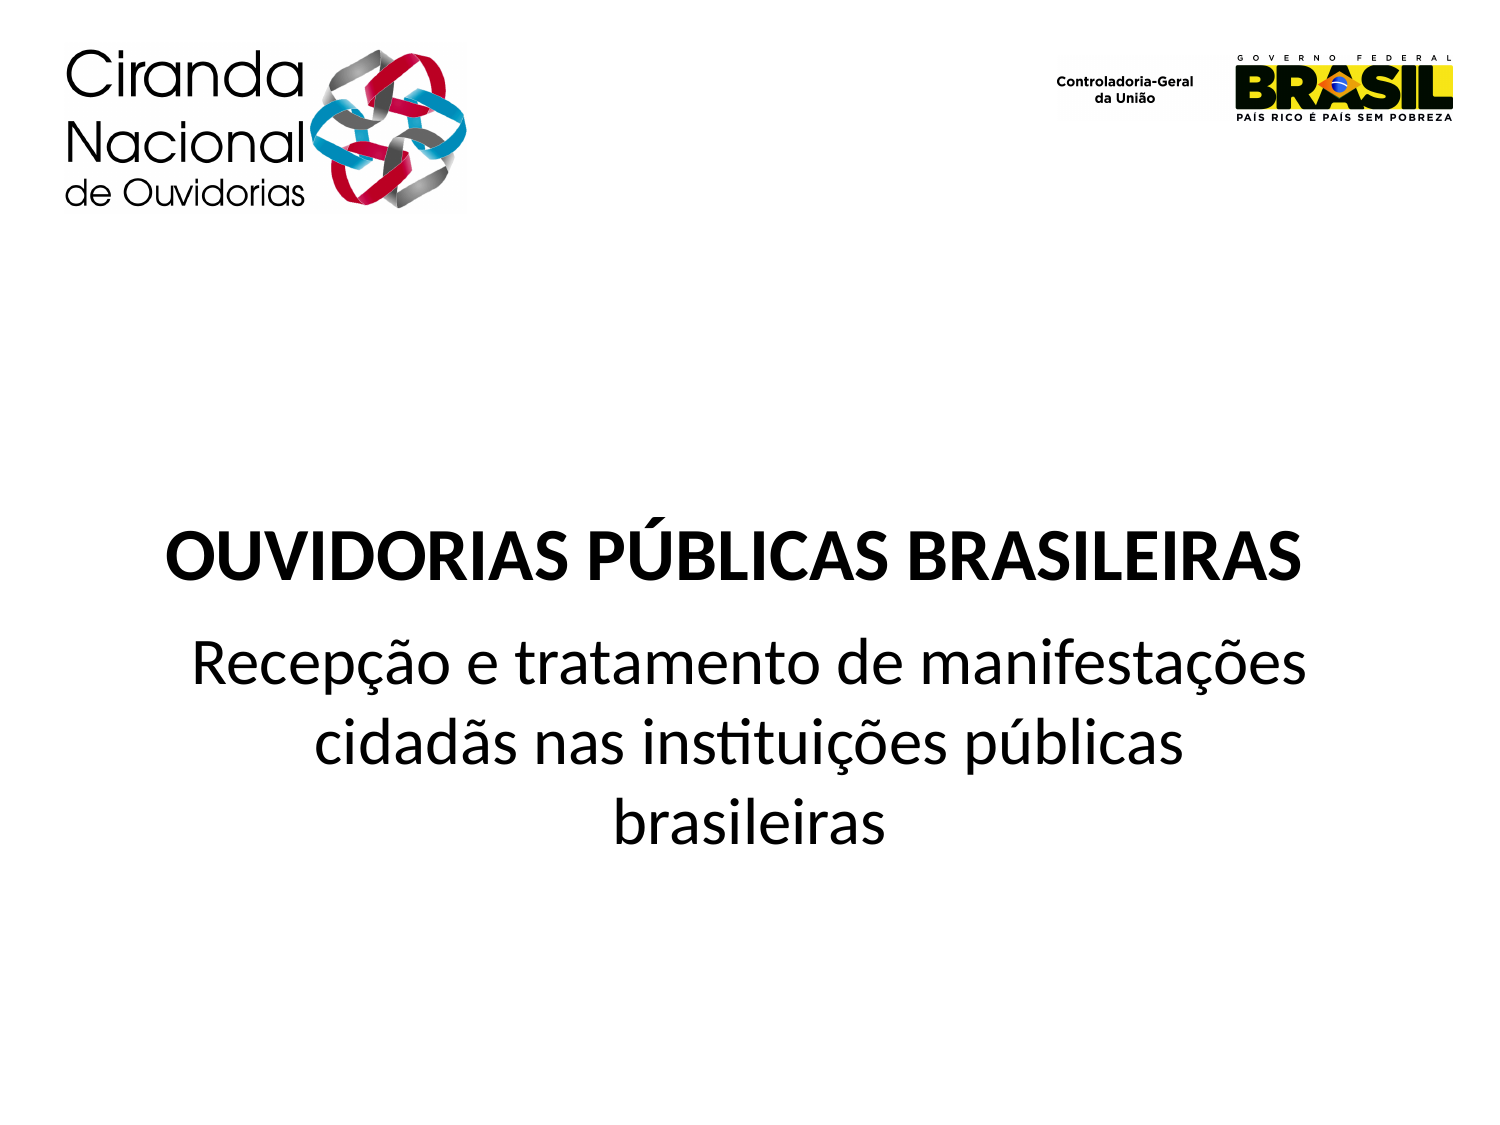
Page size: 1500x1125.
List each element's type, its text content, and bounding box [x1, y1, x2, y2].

text_box OUVIDORIAS PÚBLICAS BRASILEIRAS [149, 338, 1350, 764]
picture [64, 42, 467, 214]
picture [1056, 55, 1453, 121]
text_box Recepção e tratamento de manifestações cidadãs nas instituições públicas brasileiras [160, 609, 1340, 882]
